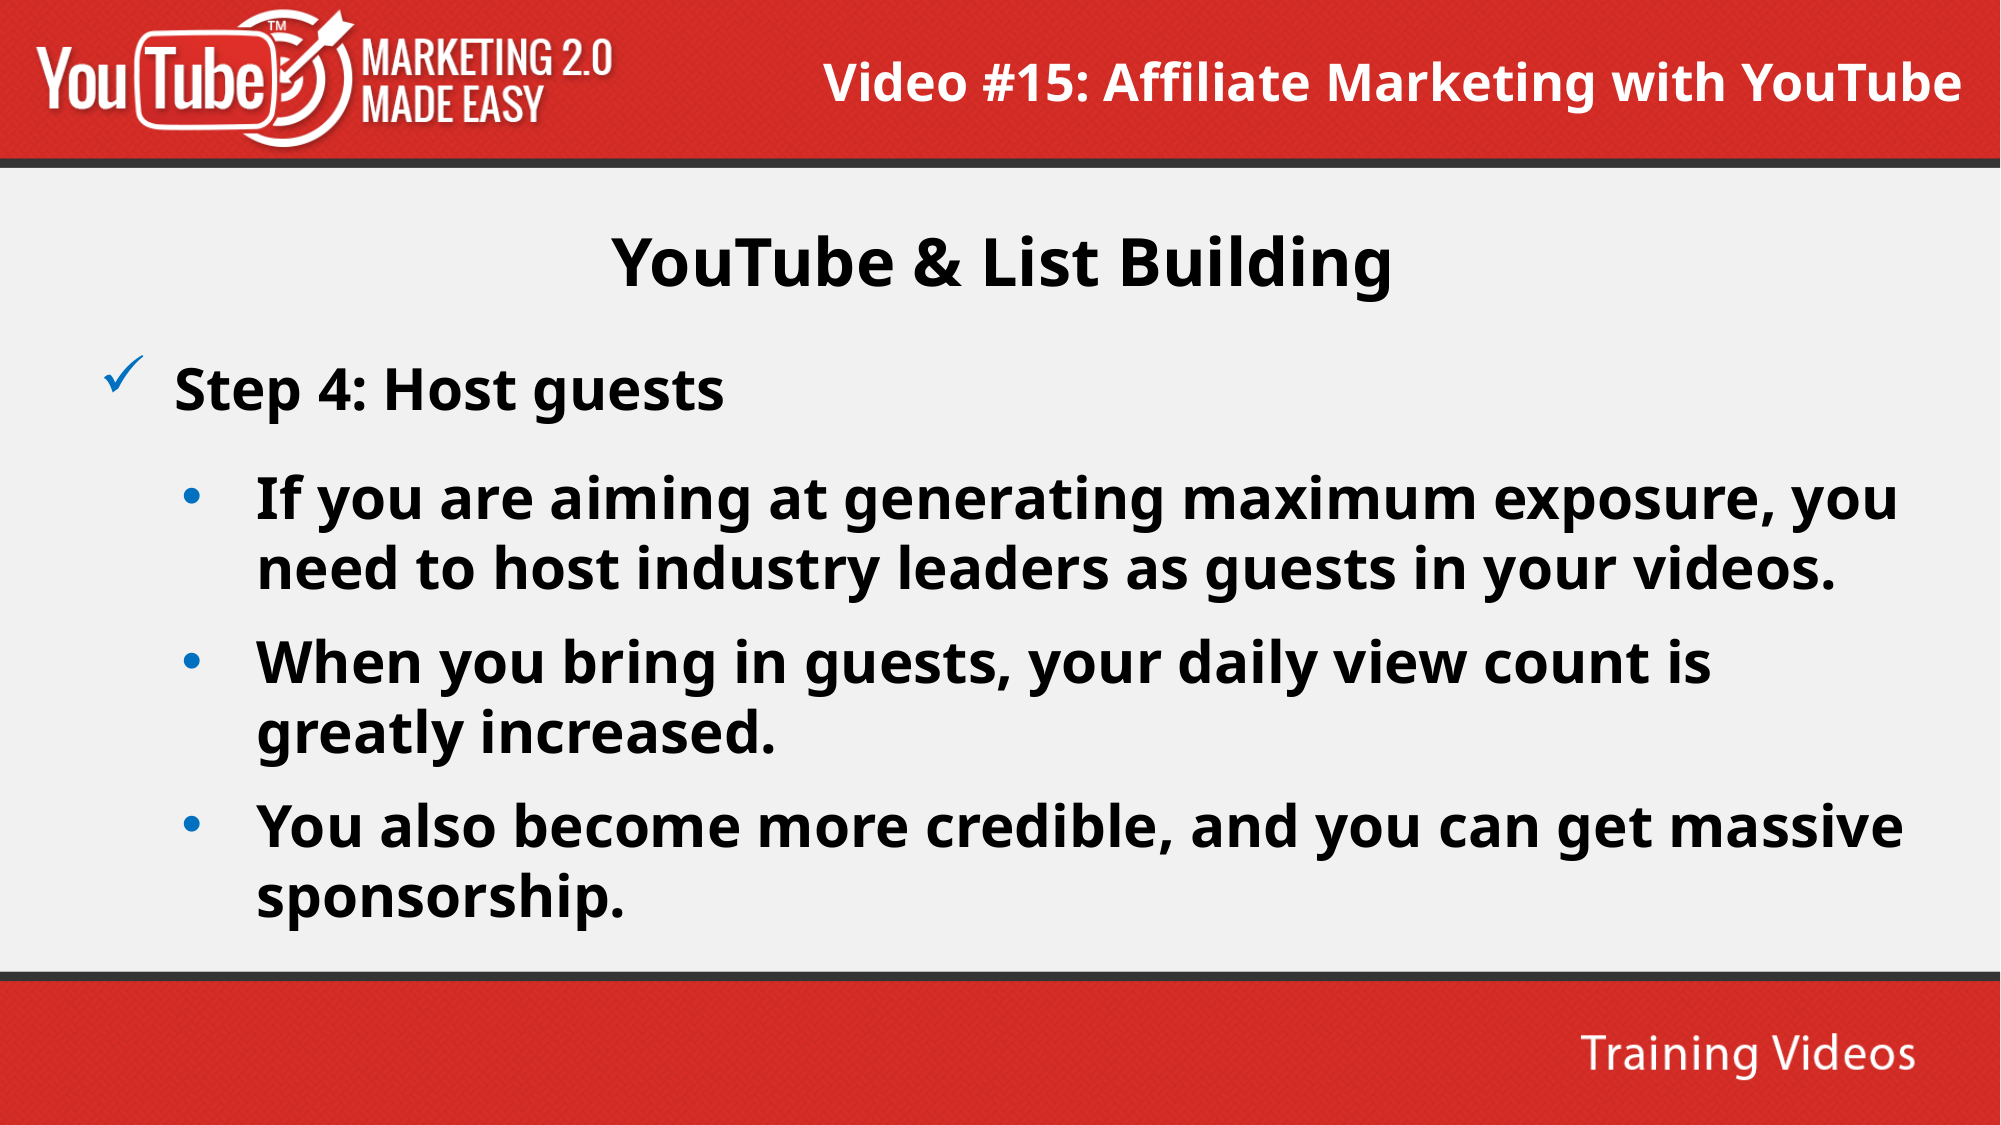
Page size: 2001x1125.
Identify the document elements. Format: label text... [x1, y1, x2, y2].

text_box Video #15: Affiliate Marketing with YouTube [725, 41, 1979, 119]
picture [0, 0, 2001, 1125]
text_box Step 4: Host guests [84, 344, 1939, 429]
text_box When you bring in guests, your daily view count is greatly increased. [166, 617, 1937, 773]
text_box YouTube & List Building [84, 212, 1922, 307]
text_box If you are aiming at generating maximum exposure, you need to host industry leaders as guests in your videos. [166, 453, 1940, 609]
text_box You also become more credible, and you can get massive sponsorship. [166, 781, 1937, 937]
